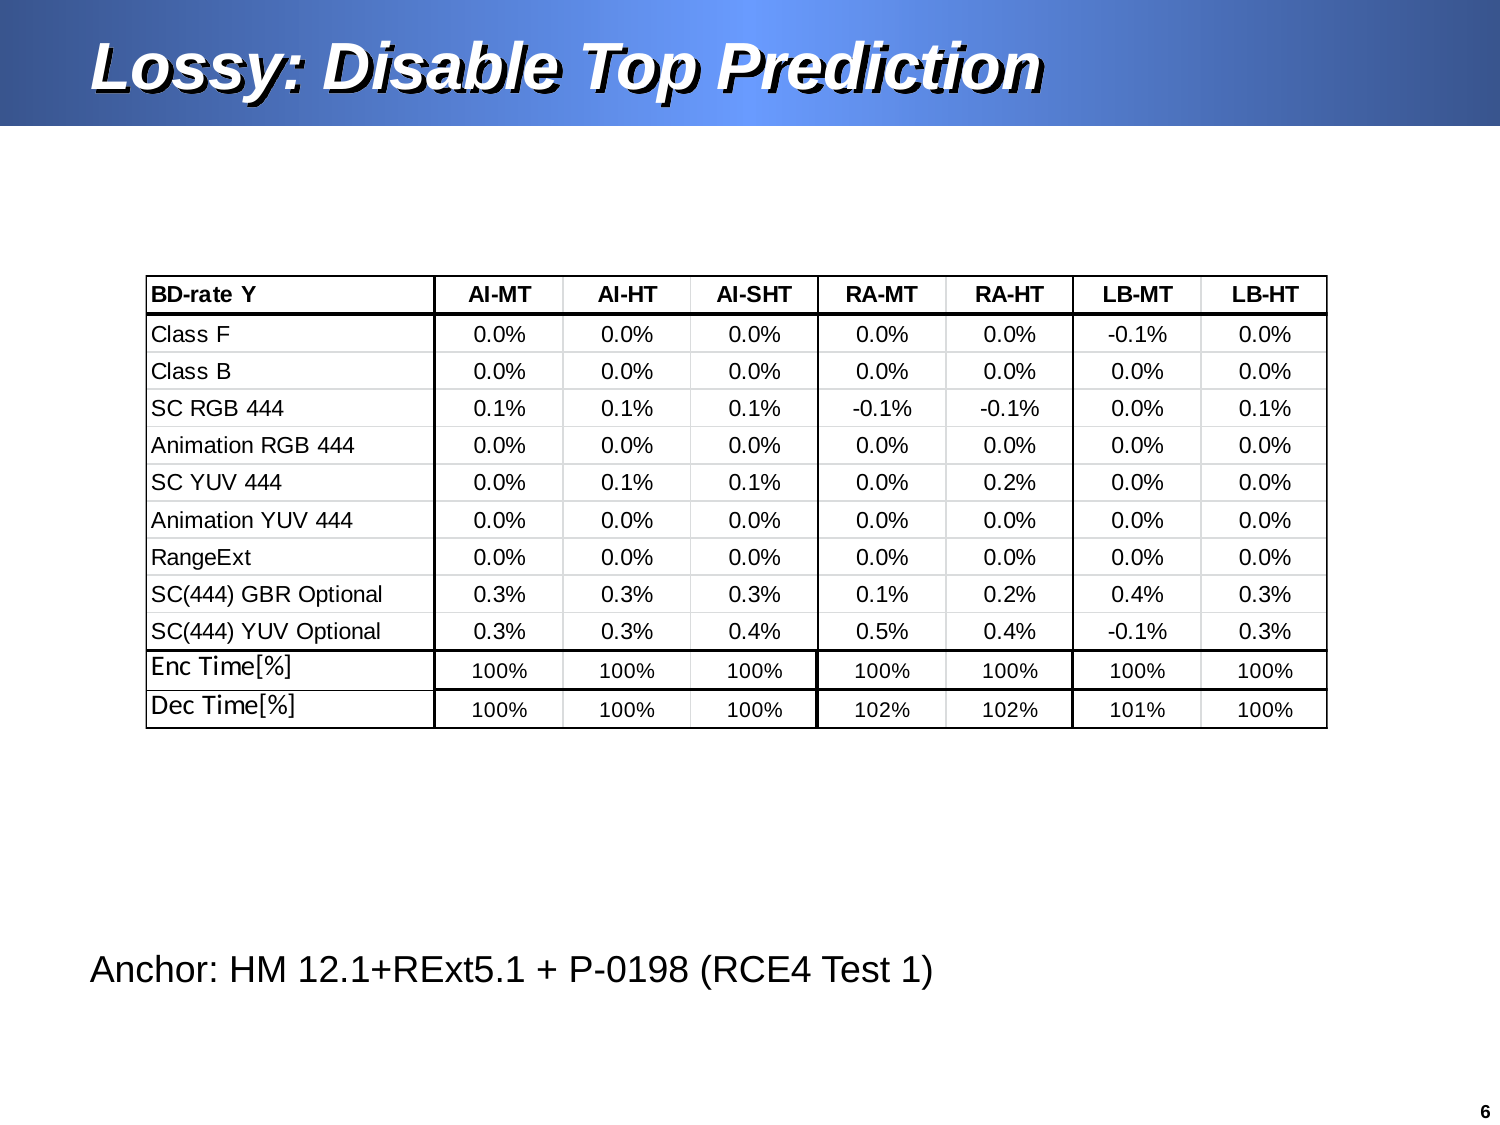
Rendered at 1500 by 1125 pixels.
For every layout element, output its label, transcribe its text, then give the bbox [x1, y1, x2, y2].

title Lossy: Disable Top Prediction [74, 12, 1426, 126]
picture [145, 274, 1330, 731]
text_box Anchor: HM 12.1+RExt5.1 + P-0198 (RCE4 Test 1) [75, 937, 1400, 998]
slide_number 6 [1368, 1091, 1500, 1125]
